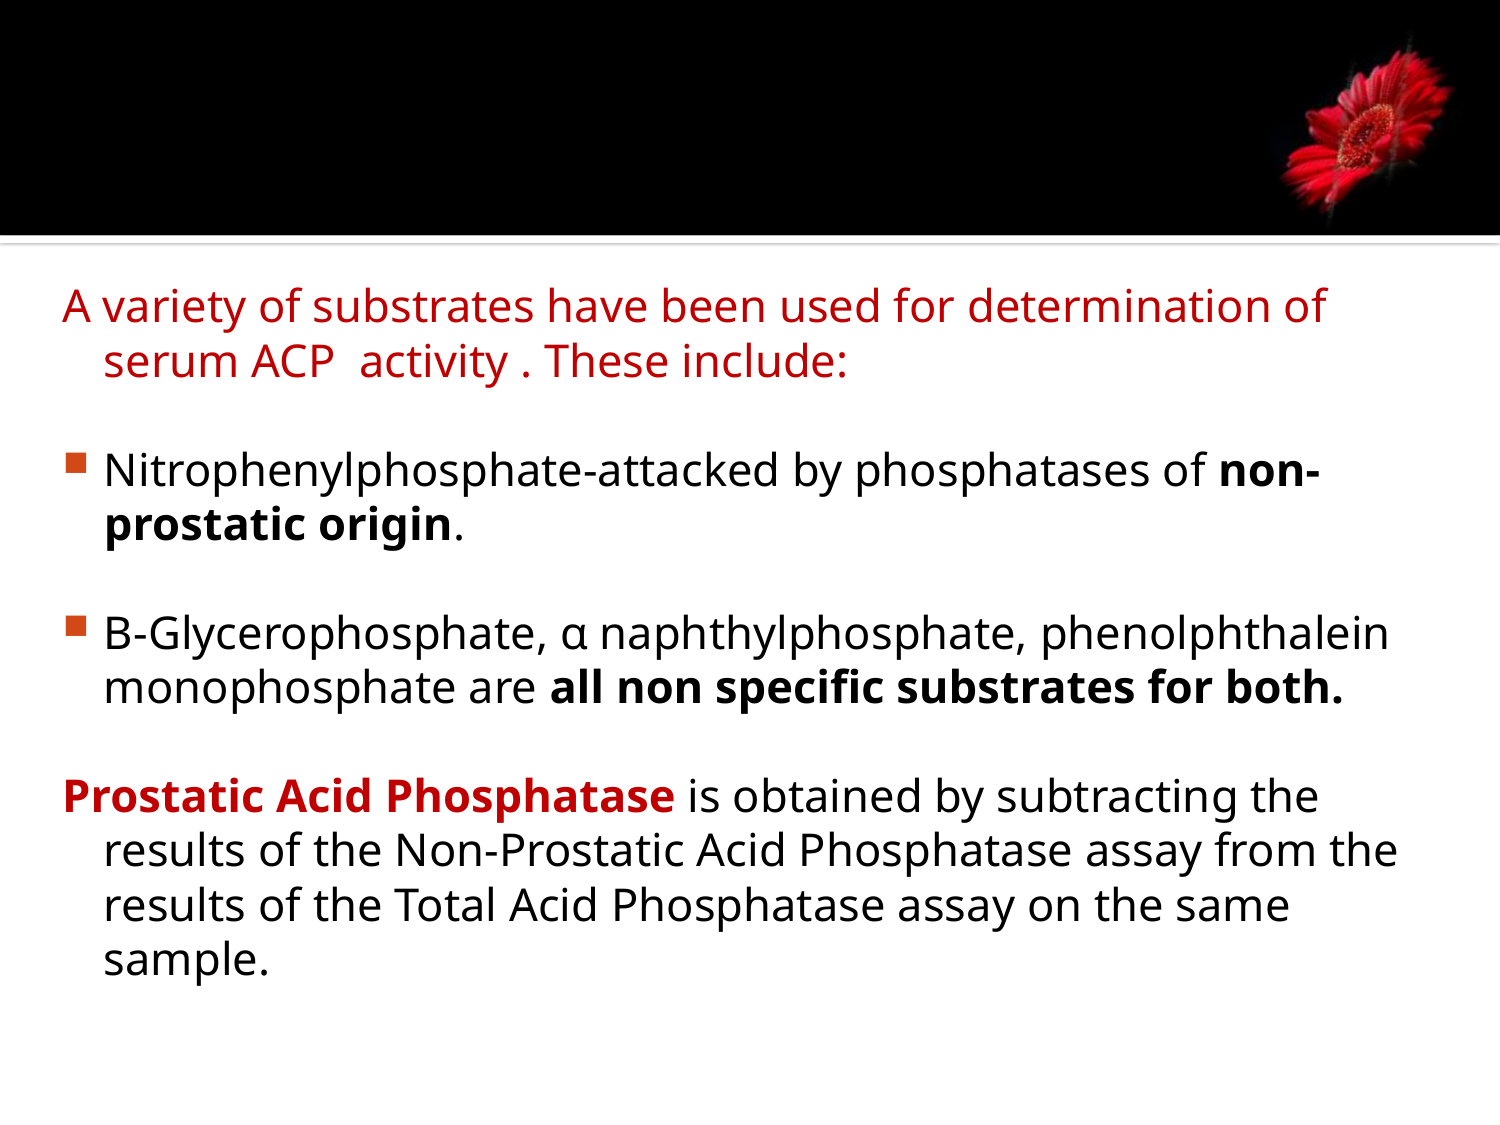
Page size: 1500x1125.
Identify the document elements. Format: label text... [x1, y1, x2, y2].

picture [1249, 33, 1478, 224]
list A variety of substrates have been used for determination of serum ACP activity . These include: Nitrophenylphosphate-attacked by phosphatases of non-prostatic origin. Β-Glycerophosphate, α naphthylphosphate, phenolphthalein monophosphate are all non specific substrates for both. Prostatic Acid Phosphatase is obtained by subtracting the results of the Non-Prostatic Acid Phosphatase assay from the results of the Total Acid Phosphatase assay on the same sample. [37, 262, 1425, 1050]
